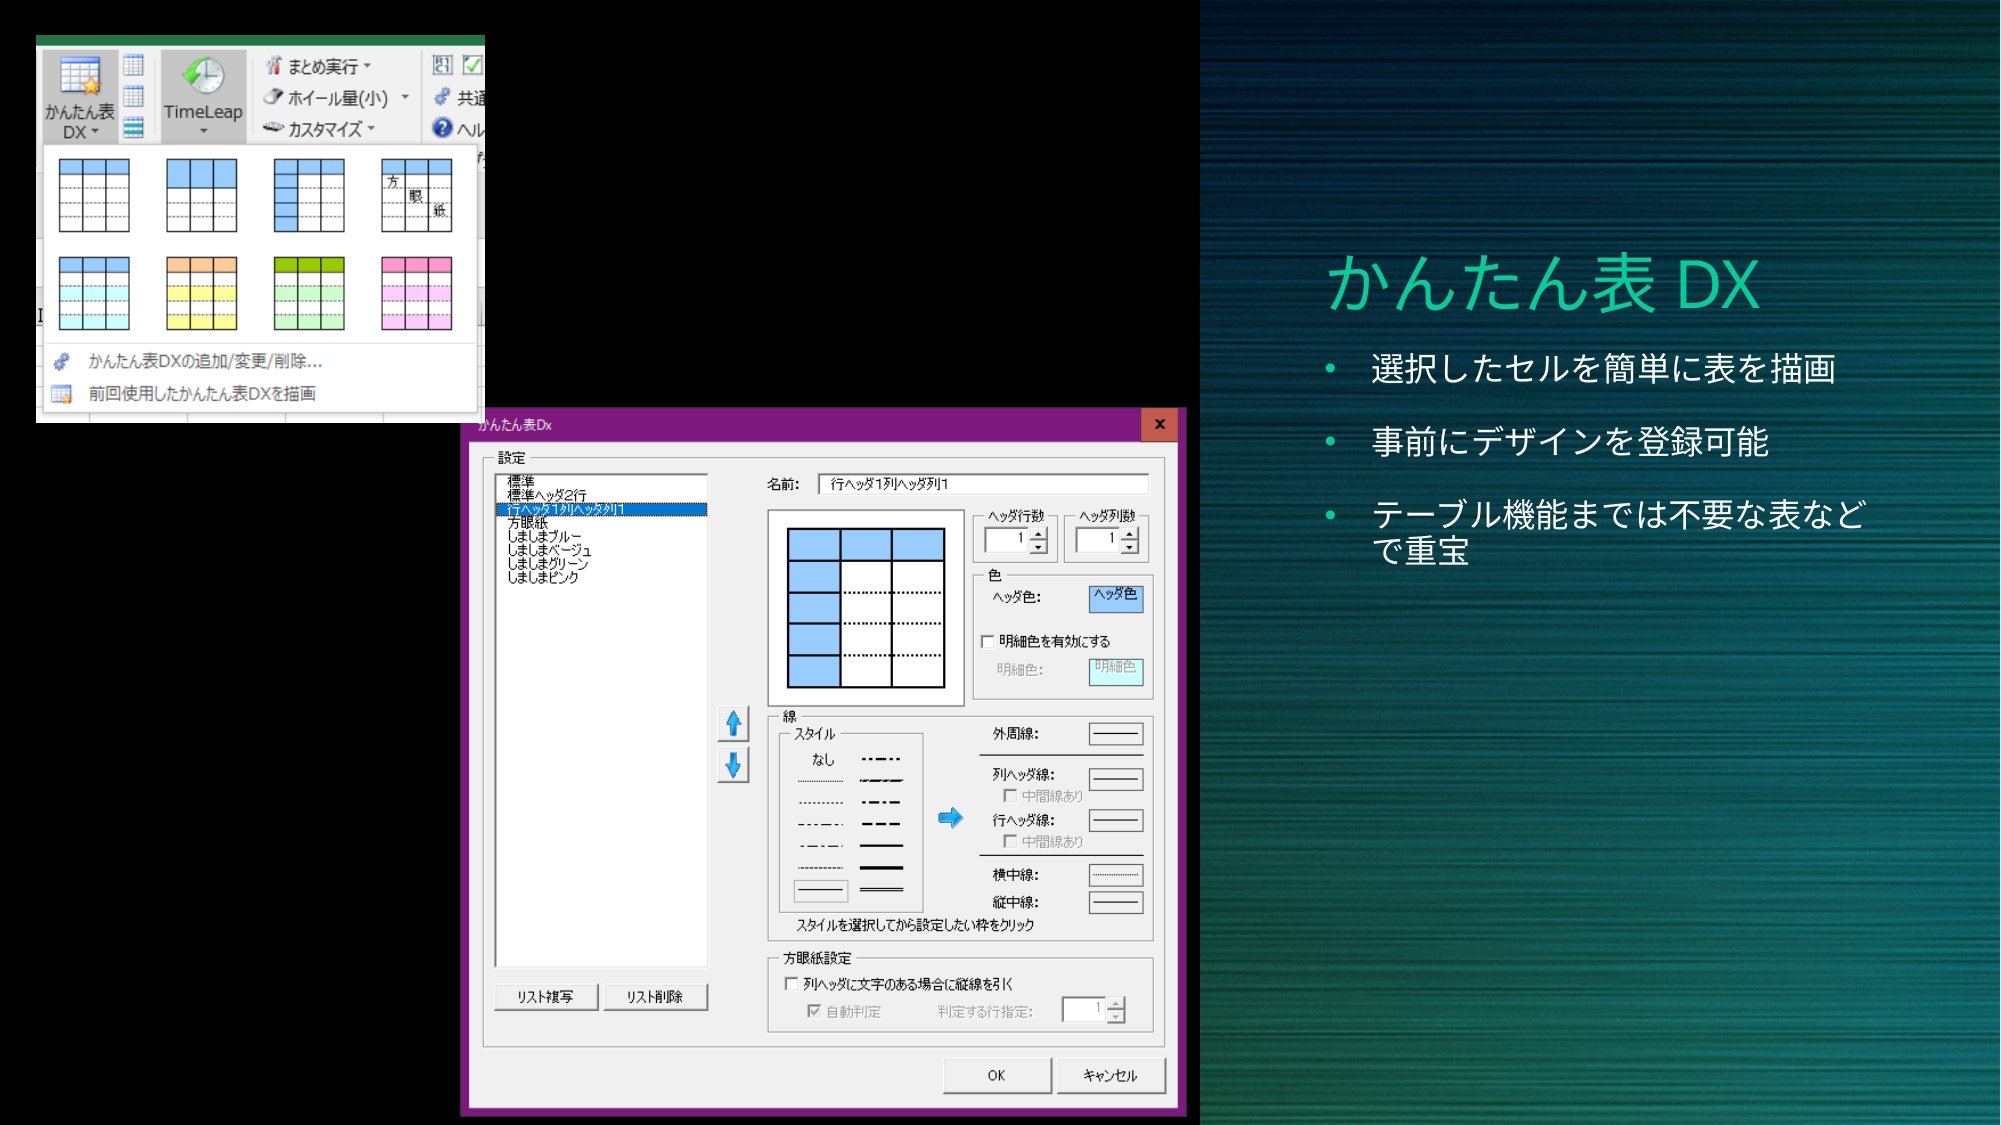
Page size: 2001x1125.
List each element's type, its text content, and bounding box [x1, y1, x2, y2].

title かんたん表DX [1309, 75, 1901, 330]
picture [1200, 0, 2001, 1125]
list 選択したセルを簡単に表を描画 事前にデザインを登録可能 テーブル機能までは不要な表などで重宝 [1309, 344, 1901, 645]
picture [36, 35, 1187, 1117]
